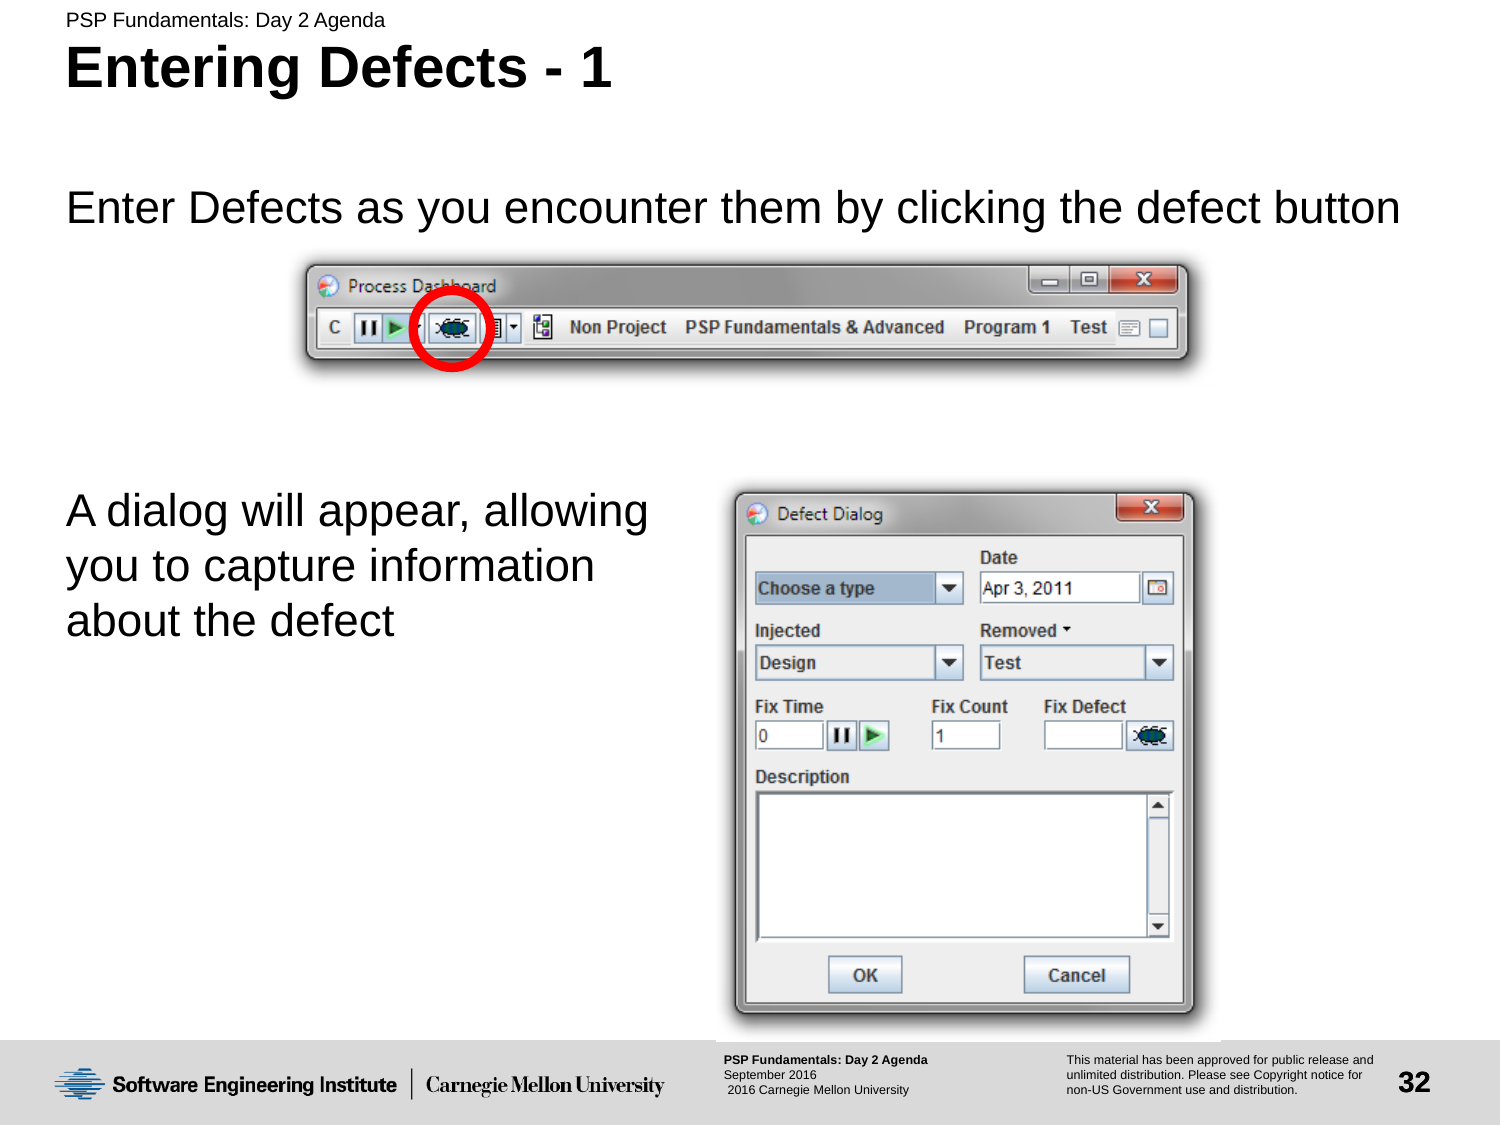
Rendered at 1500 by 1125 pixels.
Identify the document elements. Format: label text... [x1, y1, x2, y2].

picture [46, 1061, 673, 1104]
picture [716, 475, 1221, 1042]
title Entering Defects - 1 [65, 37, 1430, 148]
picture [287, 247, 1215, 388]
list Enter Defects as you encounter them by clicking the defect button A dialog will appear, allowing you to capture information about the defect [65, 177, 1431, 1000]
